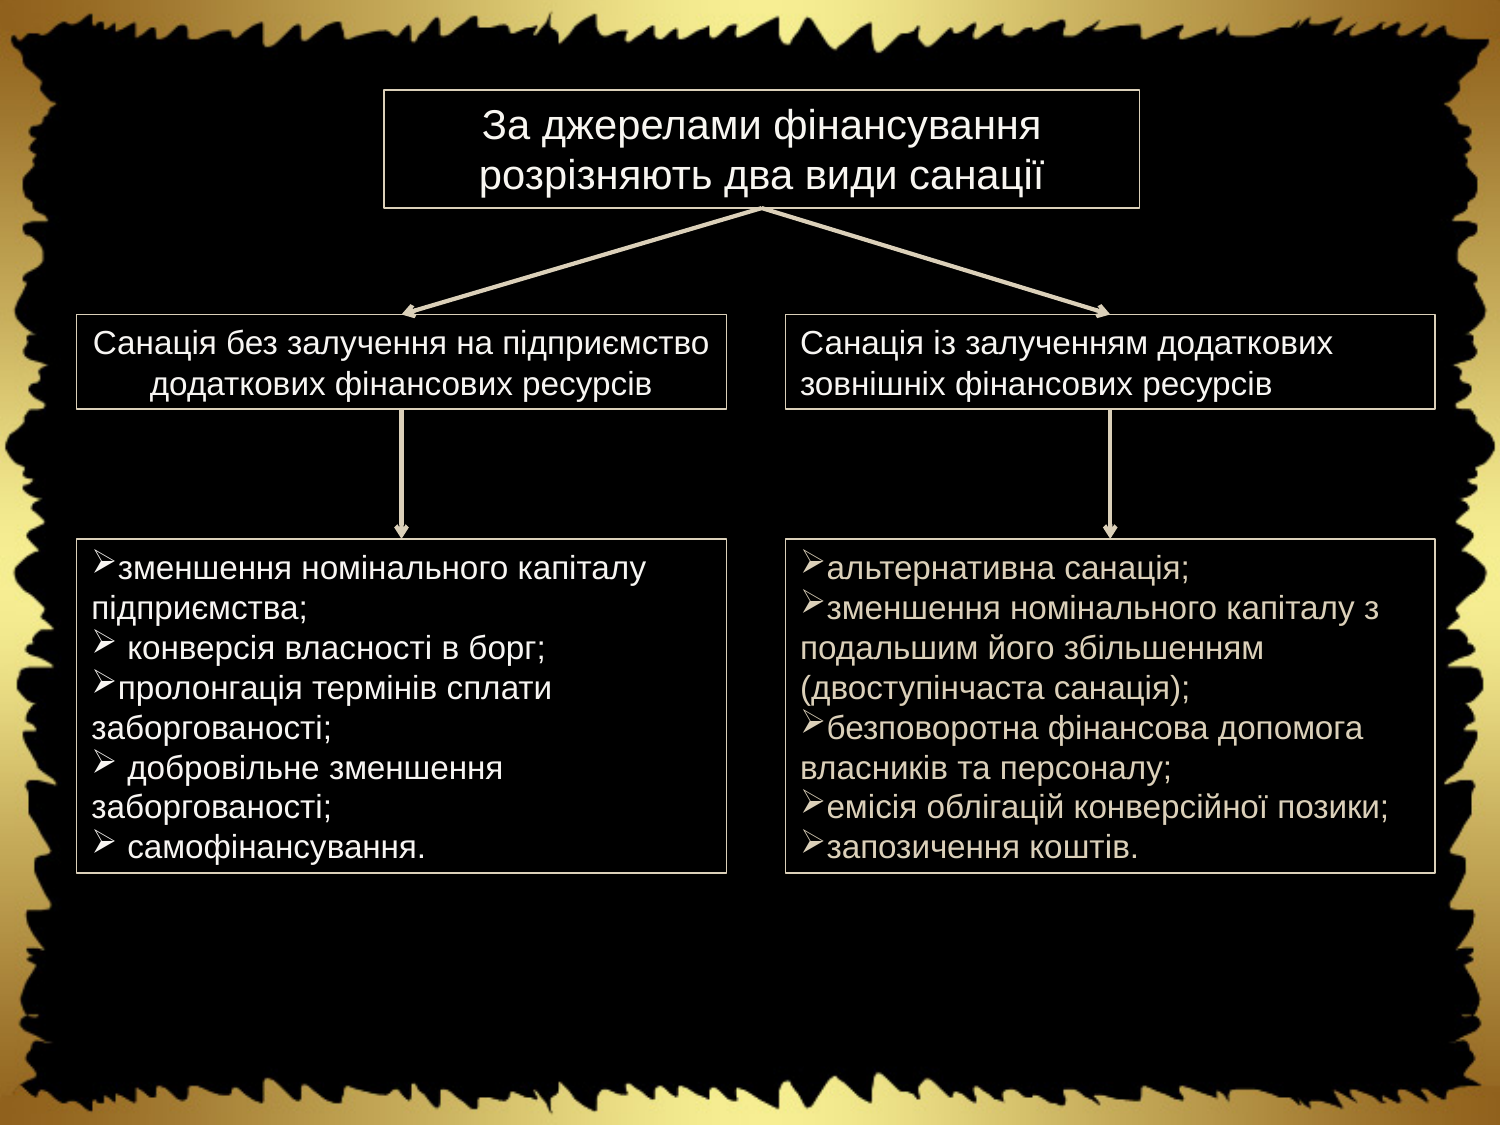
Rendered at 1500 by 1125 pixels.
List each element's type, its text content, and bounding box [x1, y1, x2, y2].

text_box альтернативна санація; зменшення номінального капіталу з подальшим його збільшенням (двоступінчаста санація); безповоротна фінансова допомога власників та персоналу; емісія облігацій конверсійної позики; запозичення коштів. [785, 538, 1436, 873]
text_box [401, 207, 760, 315]
text_box Санація із залученням додаткових зовнішніх фінансових ресурсів [785, 314, 1436, 409]
text_box зменшення номінального капіталу підприємства; конверсія власності в борг; пролонгація термінів сплати заборгованості; добровільне зменшення заборгованості; самофінансування. [76, 538, 727, 873]
picture [0, 0, 1500, 1125]
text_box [761, 207, 1111, 315]
text_box Санація без залучення на підприємство додаткових фінансових ресурсів [76, 314, 727, 409]
list За джерелами фінансування розрізняють два види санації [383, 90, 1140, 209]
